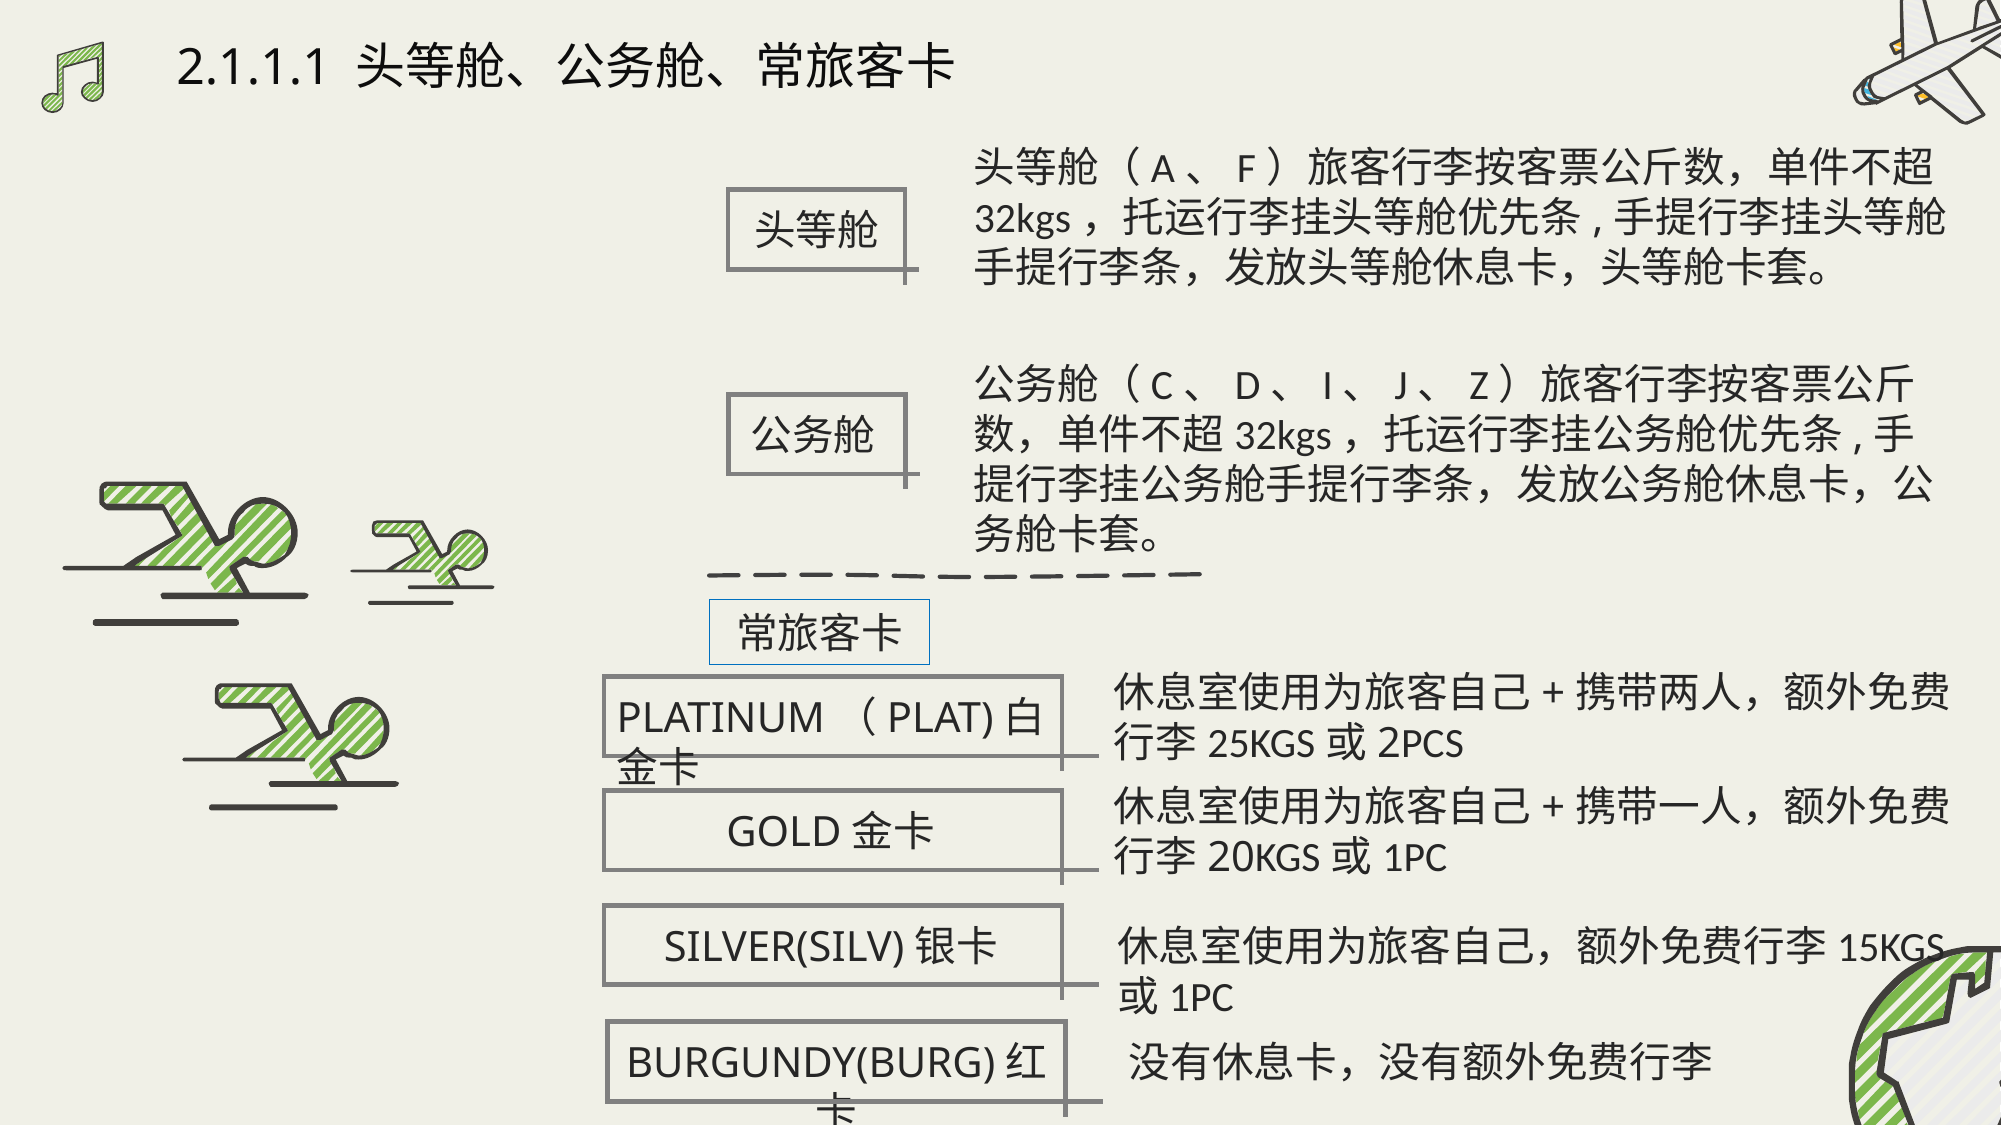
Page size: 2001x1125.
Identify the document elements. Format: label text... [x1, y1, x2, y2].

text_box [41, 41, 104, 114]
picture [1857, 0, 2000, 147]
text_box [604, 905, 1099, 1000]
text_box [708, 573, 1208, 579]
text_box BURGUNDY(BURG)红卡 [607, 1117, 1066, 1125]
picture [1848, 946, 2000, 1125]
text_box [607, 1021, 1103, 1117]
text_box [604, 790, 1099, 886]
text_box 没有休息卡，没有额外免费行李 [1113, 1028, 1848, 1094]
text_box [182, 683, 400, 811]
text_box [62, 481, 309, 626]
text_box 休息室使用为旅客自己+携带两人，额外免费行李25KGS或2PCS [1099, 658, 1967, 772]
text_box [728, 394, 920, 490]
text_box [604, 676, 1099, 772]
text_box 公务舱（C、D、I、J、Z）旅客行李按客票公斤数，单件不超32kgs，托运行李挂公务舱优先条,手提行李挂公务舱手提行李条，发放公务舱休息卡，公务舱卡套。 [959, 350, 1967, 616]
text_box 休息室使用为旅客自己+携带一人，额外免费行李20KGS或1PC [1099, 772, 1967, 887]
text_box 2.1.1.1 头等舱、公务舱、常旅客卡 [161, 27, 971, 103]
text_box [727, 189, 920, 285]
text_box 常旅客卡 [709, 599, 930, 665]
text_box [350, 520, 495, 605]
text_box 休息室使用为旅客自己，额外免费行李15KGS或1PC [1102, 912, 1970, 1027]
text_box 头等舱（A、F）旅客行李按客票公斤数，单件不超32kgs，托运行李挂头等舱优先条,手提行李挂头等舱手提行李条，发放头等舱休息卡，头等舱卡套。 [959, 133, 1967, 299]
text_box PLATINUM（PLAT)白金卡 [601, 683, 1072, 797]
